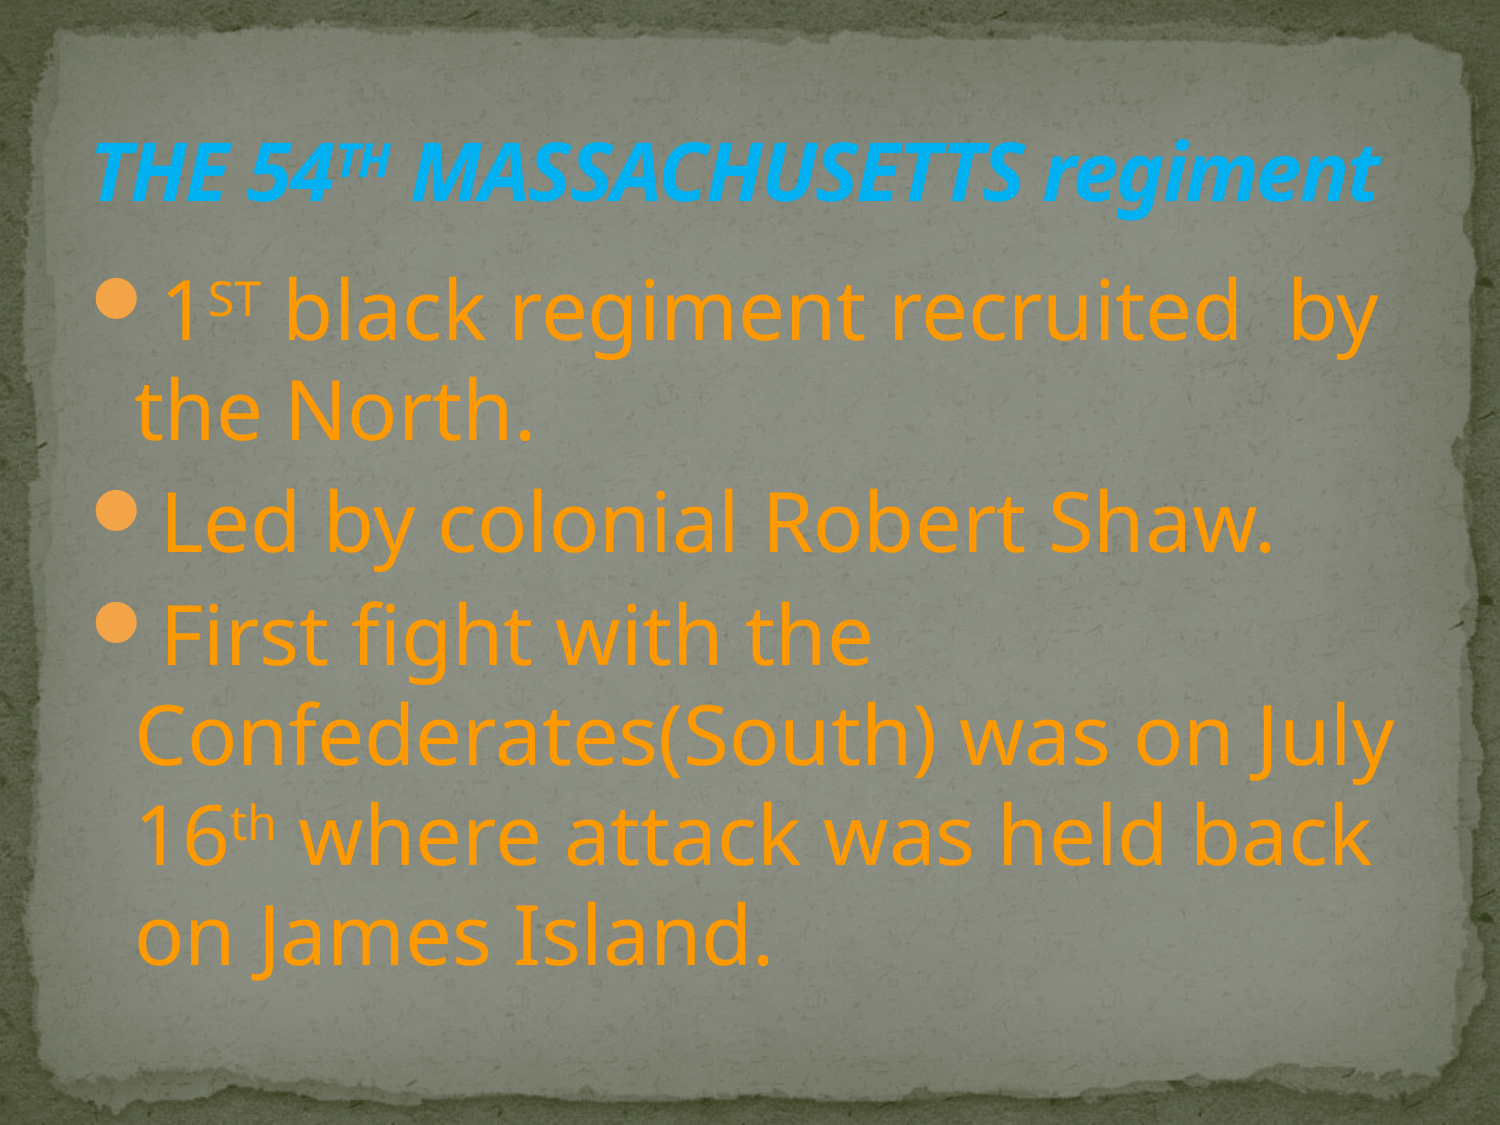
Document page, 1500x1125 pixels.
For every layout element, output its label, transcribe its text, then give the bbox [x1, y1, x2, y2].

title THE 54TH MASSACHUSETTS regiment [74, 24, 1425, 225]
list 1ST black regiment recruited by the North. Led by colonial Robert Shaw. First fight with the Confederates(South) was on July 16th where attack was held back on James Island. [75, 249, 1425, 1000]
